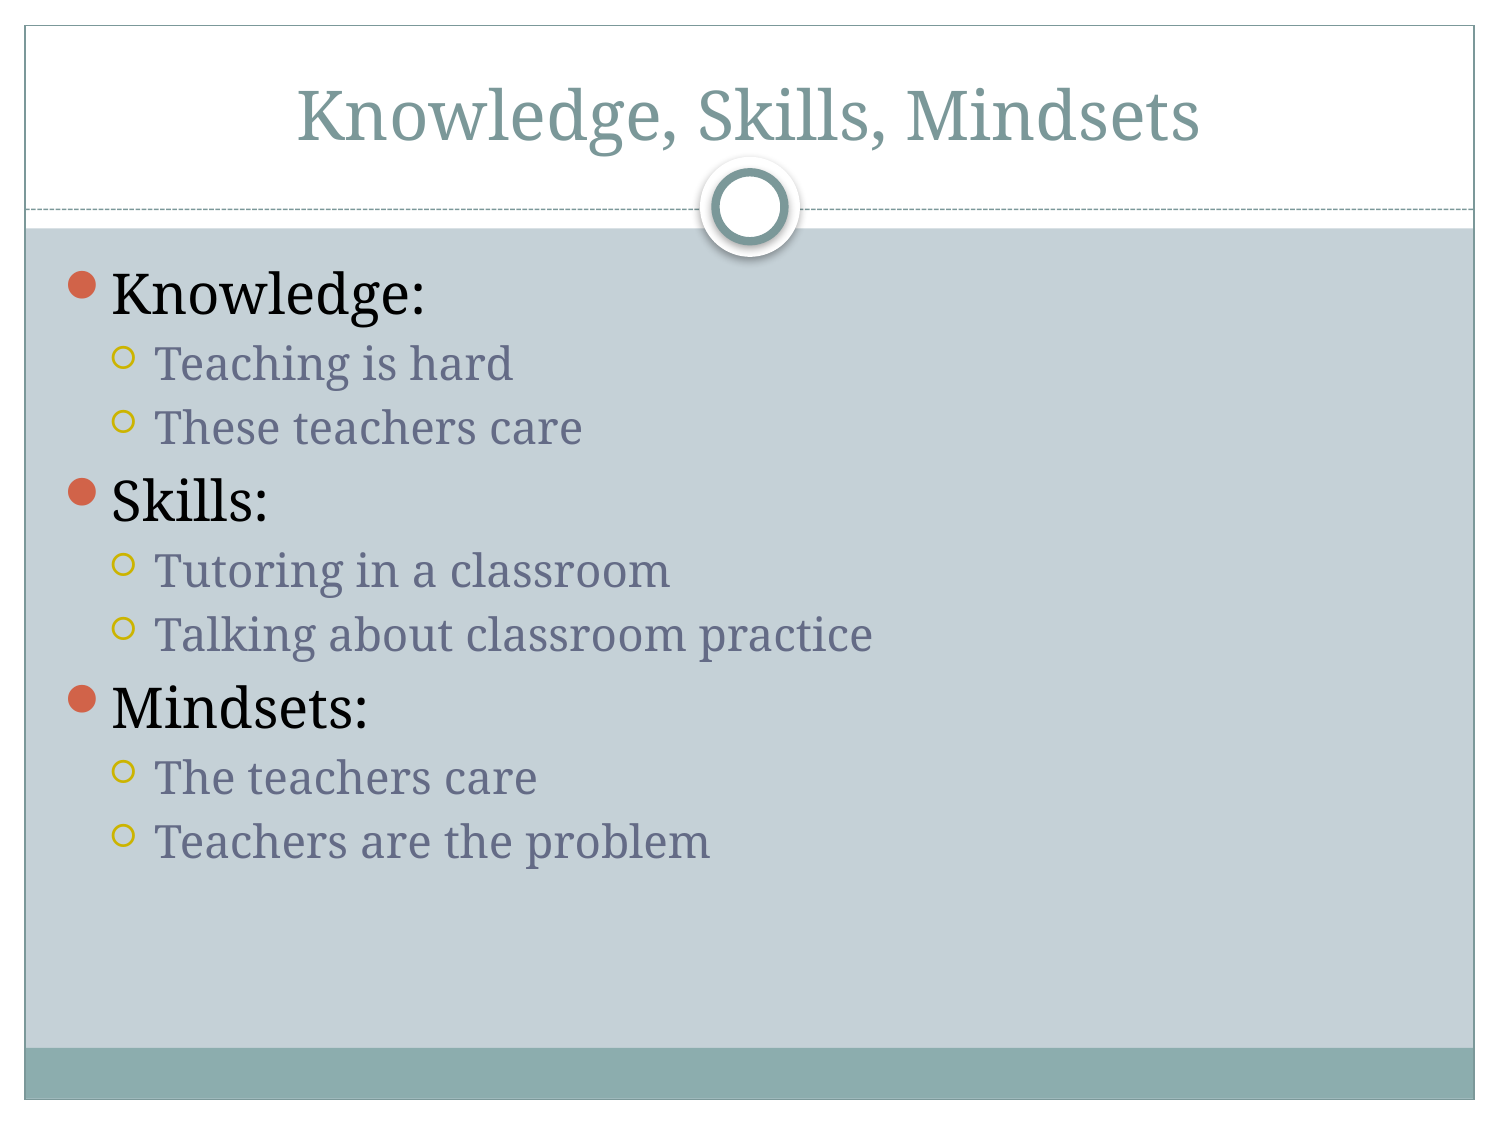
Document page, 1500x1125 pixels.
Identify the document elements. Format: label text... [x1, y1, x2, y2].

list Knowledge: Teaching is hard These teachers care Skills: Tutoring in a classroom Talking about classroom practice Mindsets: The teachers care Teachers are the problem [49, 250, 1445, 1001]
title Knowledge, Skills, Mindsets [49, 37, 1450, 162]
